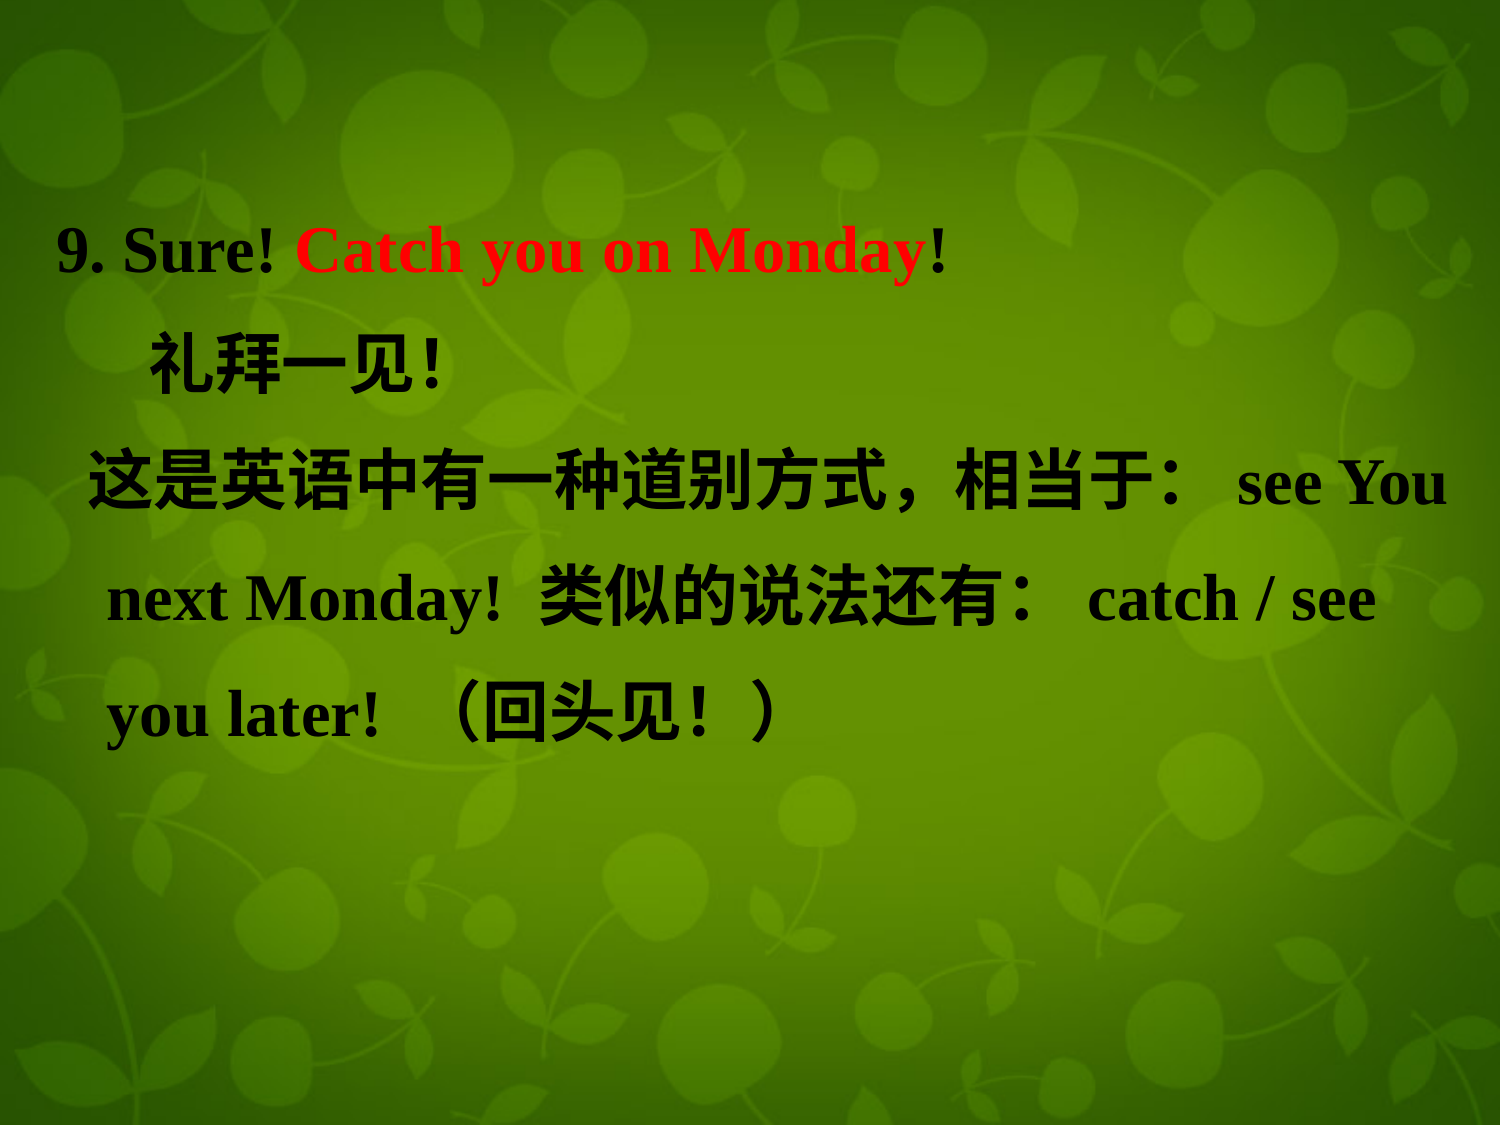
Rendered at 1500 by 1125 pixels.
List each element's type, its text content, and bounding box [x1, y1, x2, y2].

text_box 9. Sure! Catch you on Monday! 礼拜一见！ 这是英语中有一种道别方式，相当于：see You next Monday! 类似的说法还有：catch / see you later! （回头见！） [41, 162, 1481, 757]
picture [0, 0, 1500, 1125]
